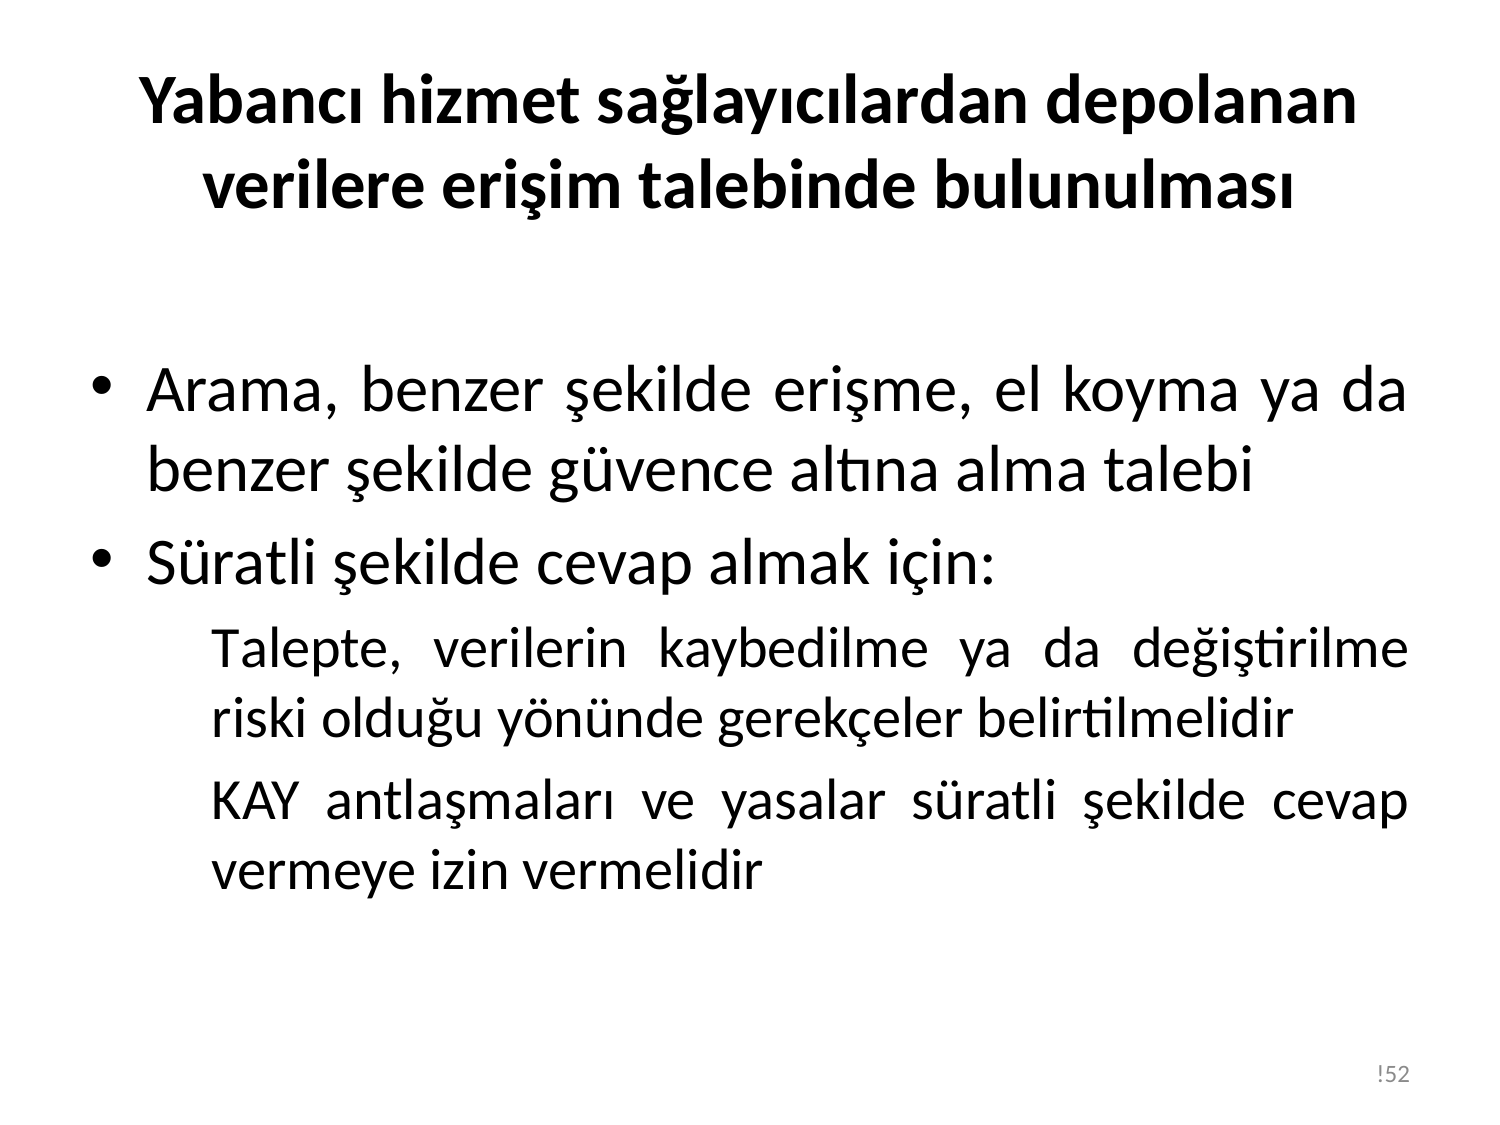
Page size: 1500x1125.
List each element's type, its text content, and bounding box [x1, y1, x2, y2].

title Yabancı hizmet sağlayıcılardan depolanan verilere erişim talebinde bulunulması [75, 45, 1425, 233]
list Arama, benzer şekilde erişme, el koyma ya da benzer şekilde güvence altına alma talebi Süratli şekilde cevap almak için: Talepte, verilerin kaybedilme ya da değiştirilme riski olduğu yönünde gerekçeler belirtilmelidir KAY antlaşmaları ve yasalar süratli şekilde cevap vermeye izin vermelidir [75, 336, 1425, 1005]
slide_number !52 [1074, 1042, 1425, 1103]
